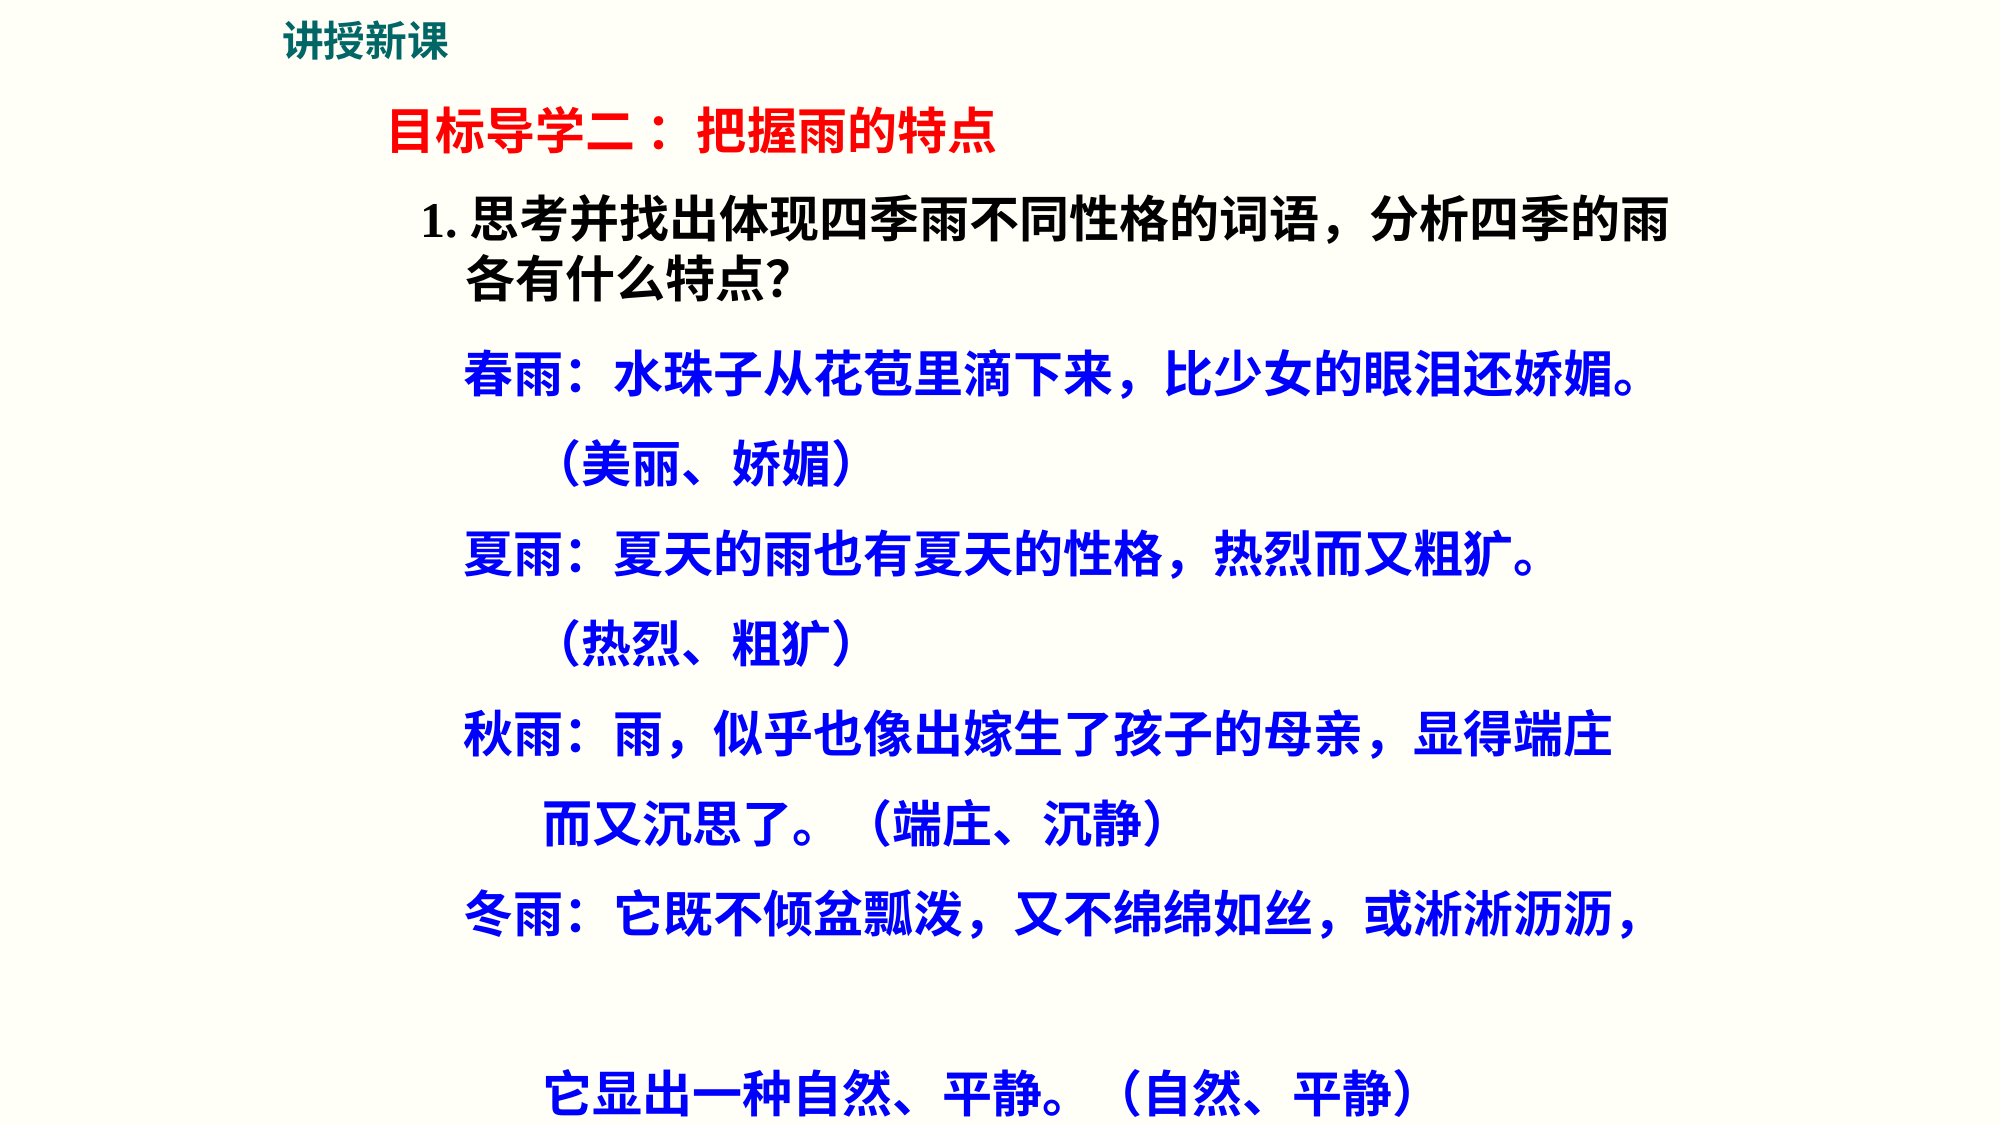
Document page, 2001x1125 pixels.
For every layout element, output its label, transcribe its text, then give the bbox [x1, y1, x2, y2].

text_box 春雨：水珠子从花苞里滴下来，比少女的眼泪还娇媚。 （美丽、娇媚） 夏雨：夏天的雨也有夏天的性格，热烈而又粗犷。 （热烈、粗犷） 秋雨：雨，似乎也像出嫁生了孩子的母亲，显得端庄 而又沉思了。（端庄、沉静） 冬雨：它既不倾盆瓢泼，又不绵绵如丝，或淅淅沥沥， 它显出一种自然、平静。（自然、平静） [448, 305, 1676, 1125]
text_box 1.思考并找出体现四季雨不同性格的词语，分析四季的雨 各有什么特点？ [405, 180, 1719, 316]
text_box 讲授新课 [267, 7, 480, 73]
text_box 目标导学二 ：把握雨的特点 [370, 92, 1205, 168]
